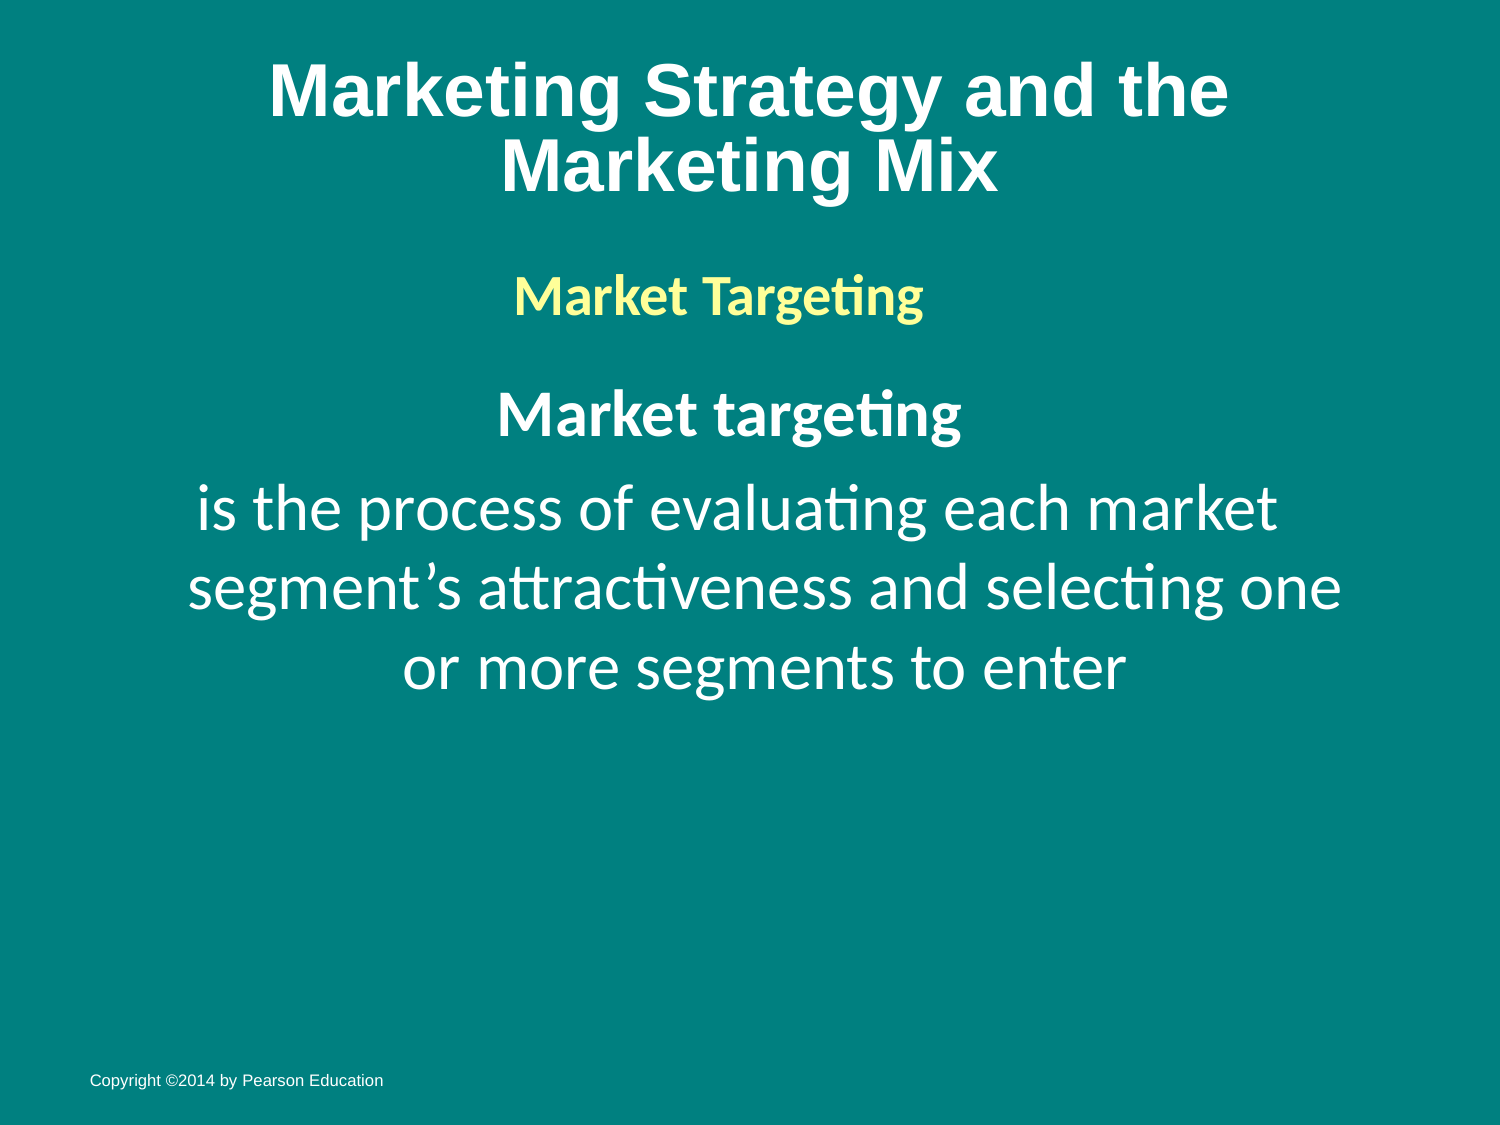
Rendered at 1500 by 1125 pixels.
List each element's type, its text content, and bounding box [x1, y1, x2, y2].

title Marketing Strategy and the Marketing Mix [112, 37, 1388, 226]
text_box Copyright ©2014 by Pearson Education [74, 1062, 825, 1098]
list Market Targeting [0, 249, 1438, 301]
list Market targeting is the process of evaluating each market segment’s attractiveness and selecting one or more segments to enter [99, 362, 1376, 1038]
